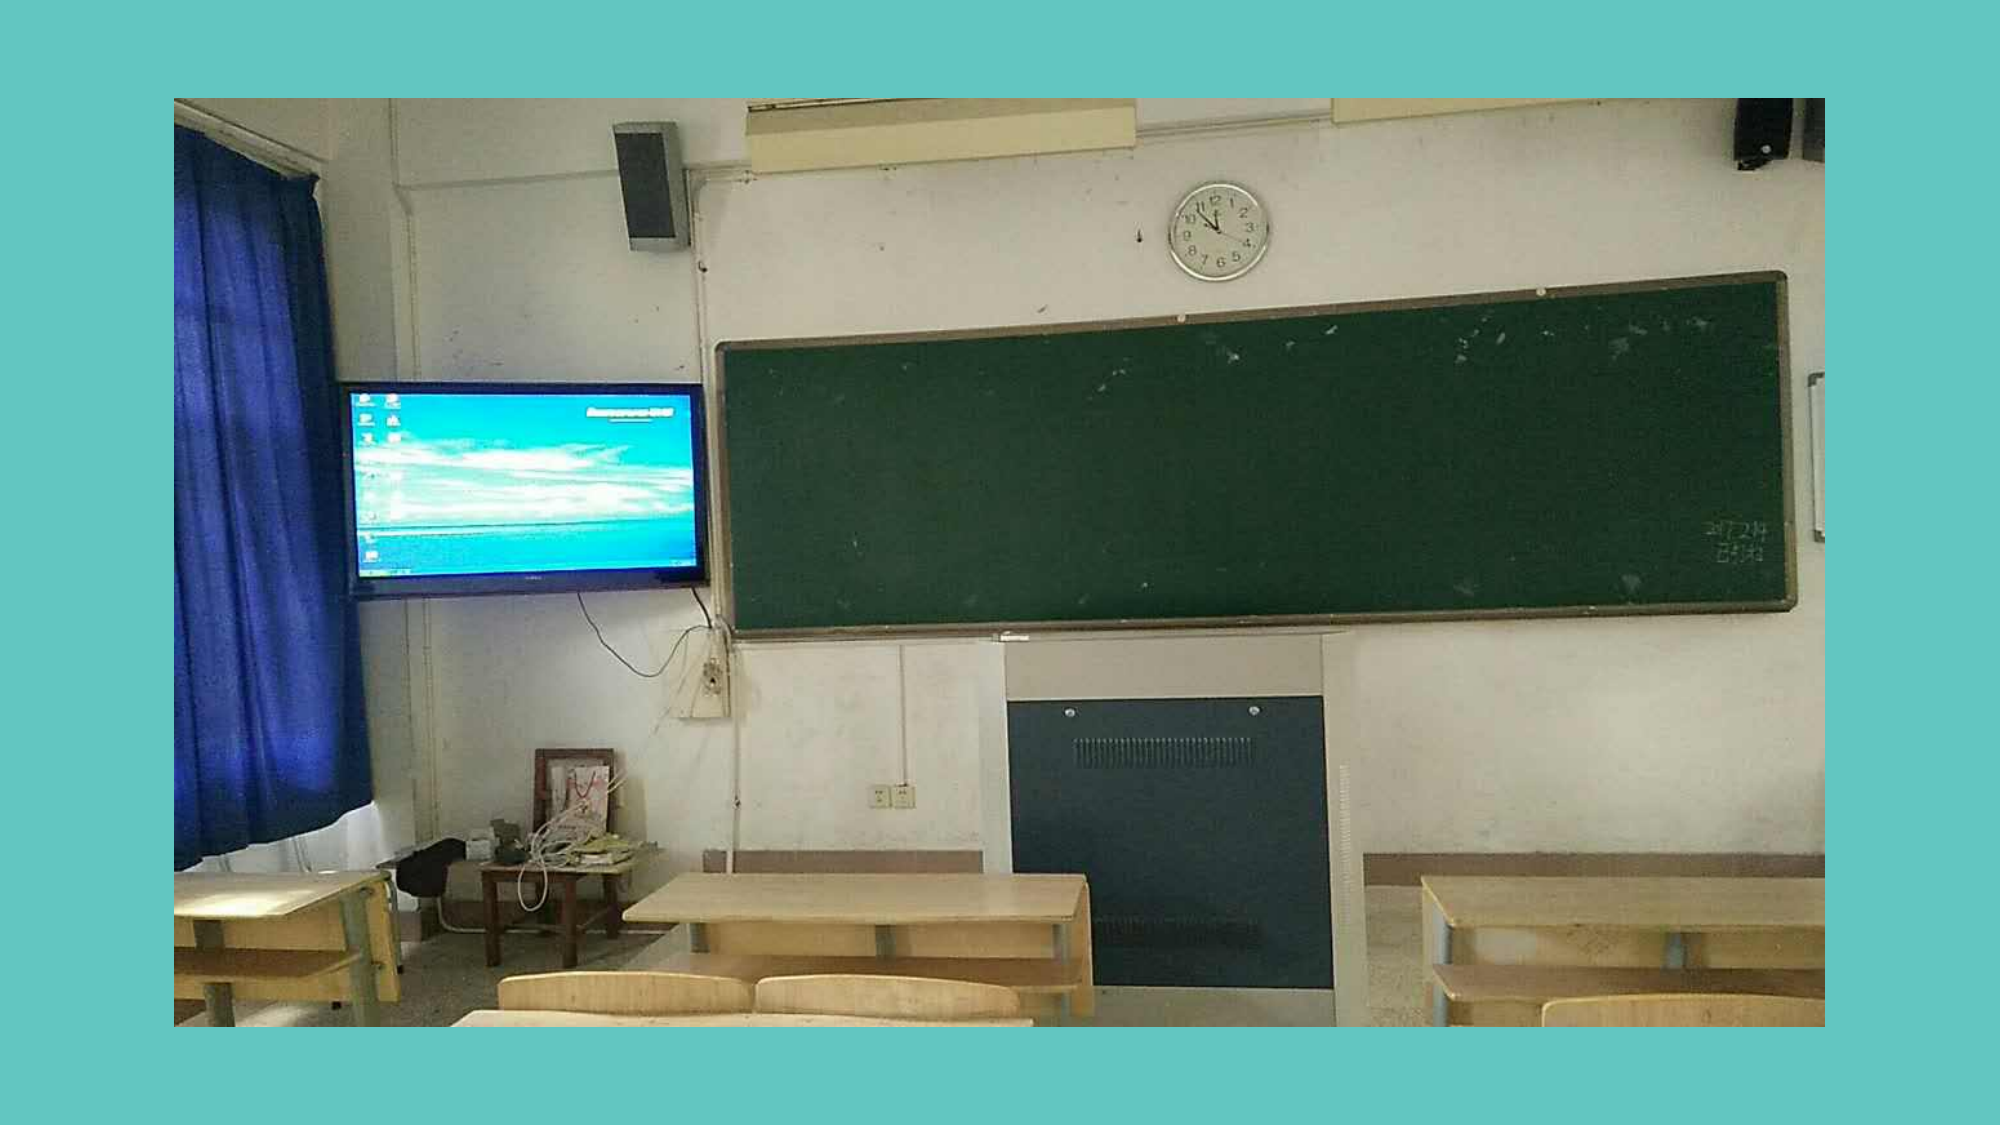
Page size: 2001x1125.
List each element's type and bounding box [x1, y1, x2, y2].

picture [174, 98, 1825, 1027]
